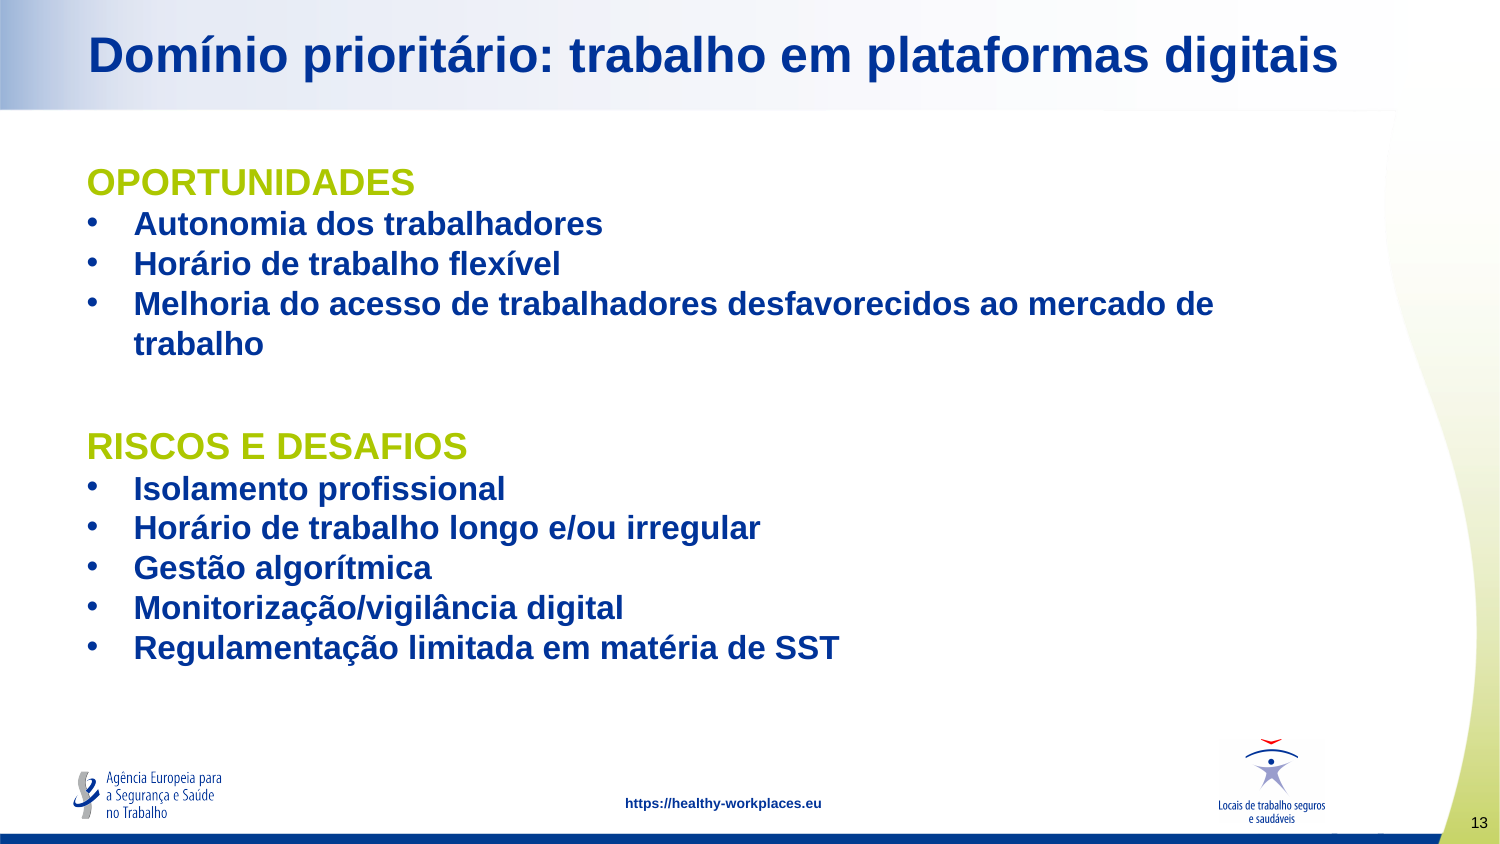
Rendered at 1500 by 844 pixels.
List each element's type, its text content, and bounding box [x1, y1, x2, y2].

title Domínio prioritário: trabalho em plataformas digitais [73, 0, 1407, 131]
picture [0, 0, 1500, 844]
text_box OPORTUNIDADES Autonomia dos trabalhadores Horário de trabalho flexível Melhoria do acesso de trabalhadores desfavorecidos ao mercado de trabalho RISCOS E DESAFIOS Isolamento profissional Horário de trabalho longo e/ou irregular Gestão algorítmica Monitorização/vigilância digital Regulamentação limitada em matéria de SST [71, 150, 1235, 674]
